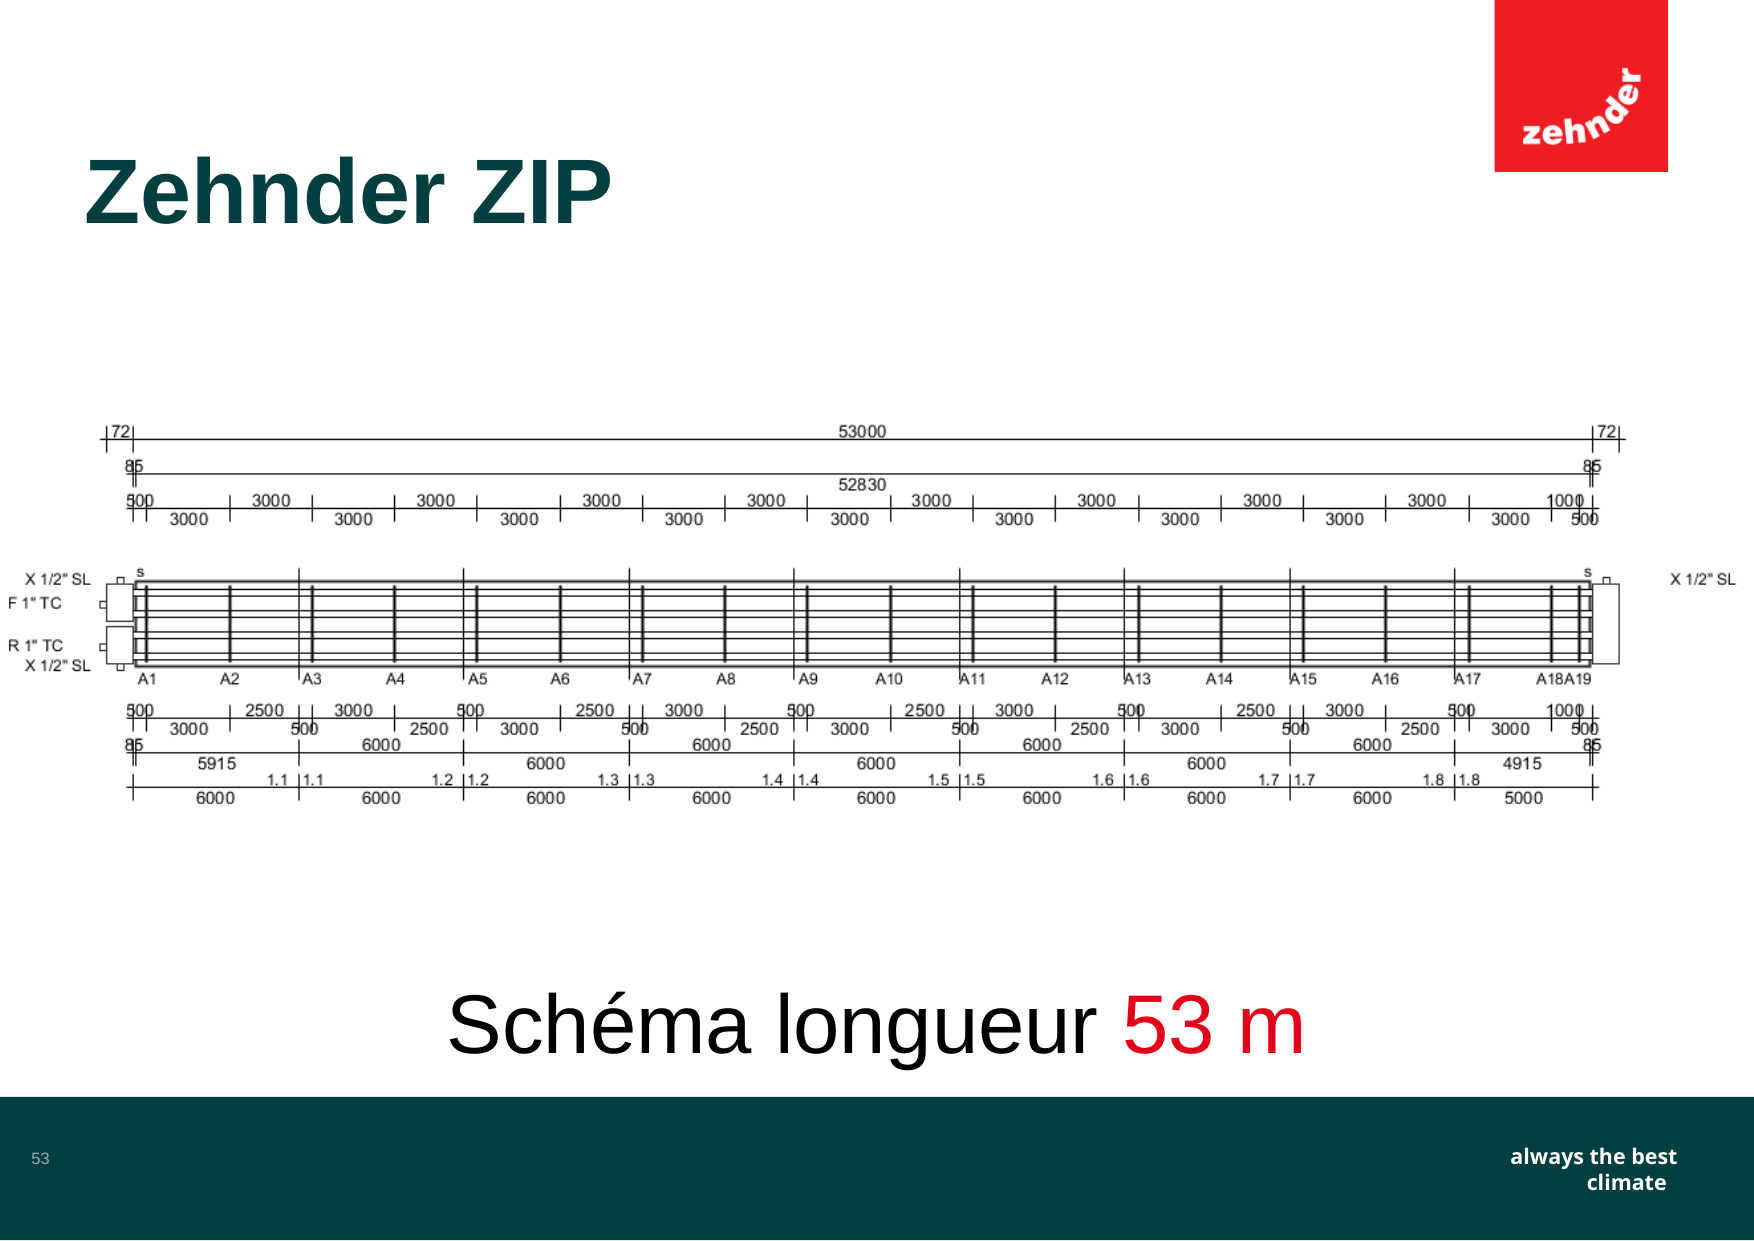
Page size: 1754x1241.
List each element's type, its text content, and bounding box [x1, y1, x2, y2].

title Zehnder ZIP [70, 136, 1583, 207]
text_box Schéma longueur 53 m [431, 962, 1323, 1078]
picture [0, 419, 1754, 816]
